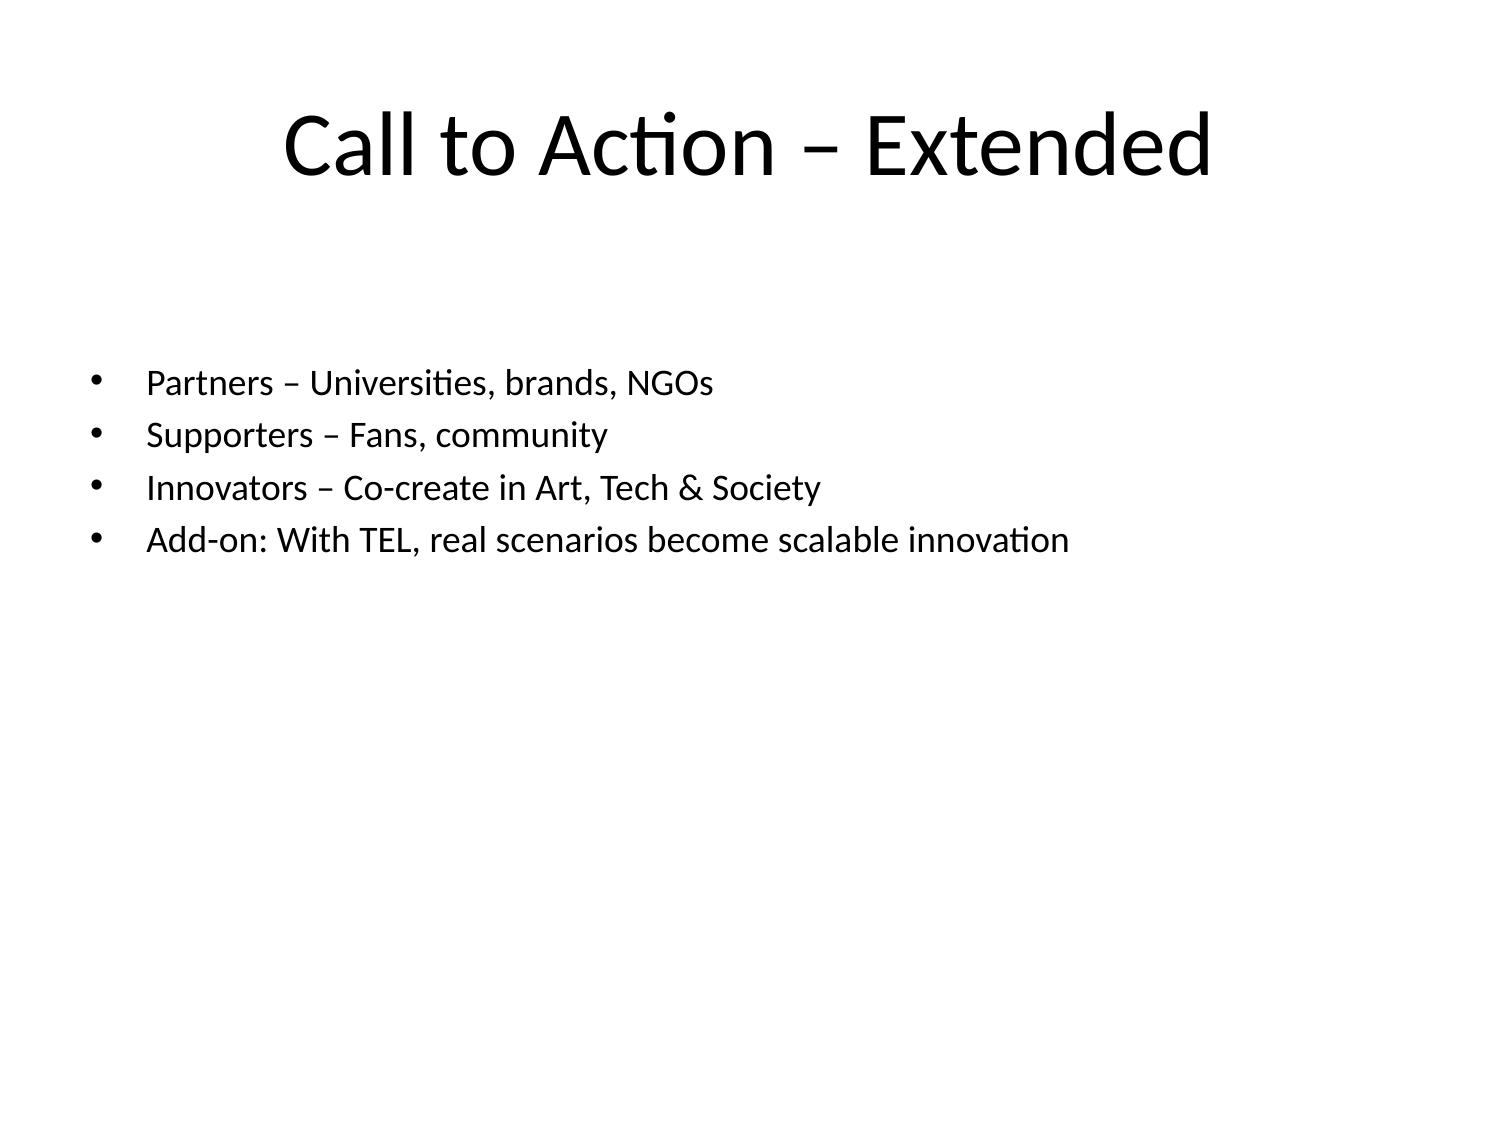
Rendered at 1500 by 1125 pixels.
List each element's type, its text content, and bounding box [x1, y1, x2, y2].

title Call to Action – Extended [75, 45, 1425, 233]
list Partners – Universities, brands, NGOs Supporters – Fans, community Innovators – Co-create in Art, Tech & Society Add-on: With TEL, real scenarios become scalable innovation [75, 262, 1425, 1005]
